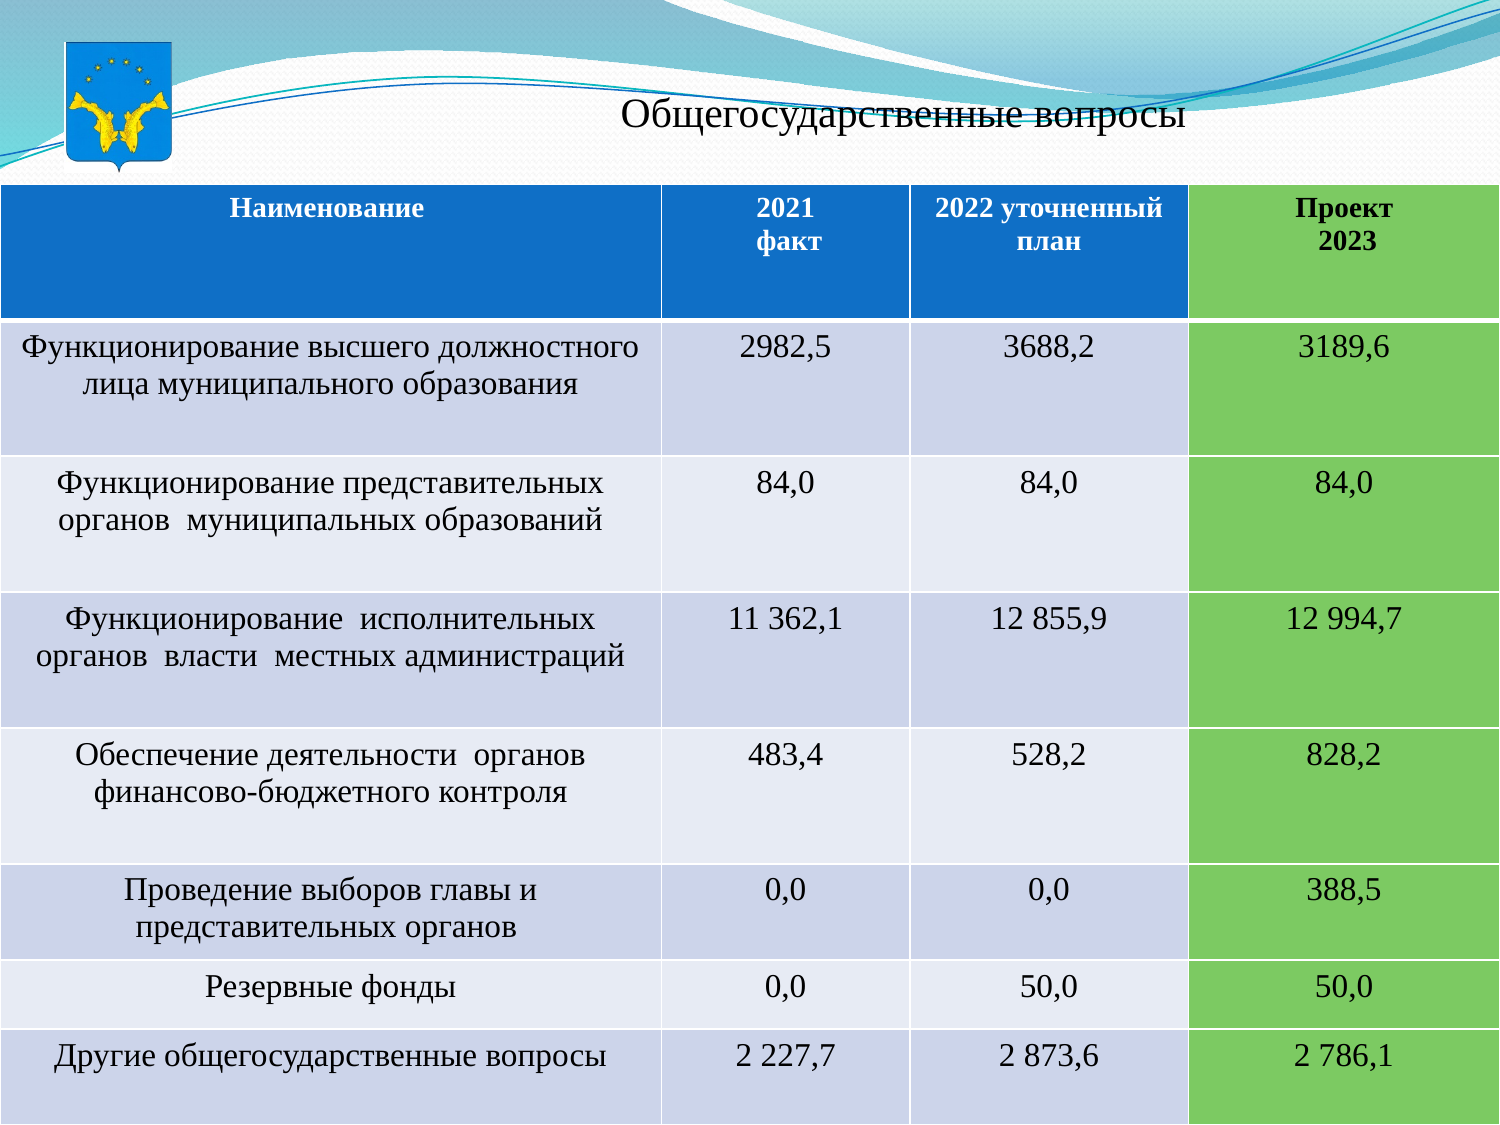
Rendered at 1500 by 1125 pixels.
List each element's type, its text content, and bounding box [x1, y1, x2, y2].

table_cell 2 227,7 [662, 1030, 909, 1124]
text_box Общегосударственные вопросы [395, 78, 1412, 143]
table_cell Функционирование представительных органов муниципальных образований [1, 457, 661, 591]
table_cell Проведение выборов главы и представительных органов [1, 865, 661, 959]
table_cell Обеспечение деятельности органов финансово-бюджетного контроля [1, 729, 661, 863]
table_cell 388,5 [1189, 865, 1499, 959]
table_cell 50,0 [911, 961, 1188, 1028]
table_cell 528,2 [911, 729, 1188, 863]
table_header 2021 факт [662, 185, 909, 318]
table_cell 2982,5 [662, 323, 909, 455]
table_cell 0,0 [911, 865, 1188, 959]
table_header Наименование [1, 185, 661, 318]
table_header 2022 уточненный план [911, 185, 1188, 318]
table_cell Функционирование исполнительных органов власти местных администраций [1, 593, 661, 727]
table_cell 12 855,9 [911, 593, 1188, 727]
table_cell 828,2 [1189, 729, 1499, 863]
table_cell 2 873,6 [911, 1030, 1188, 1124]
table_cell 84,0 [911, 457, 1188, 591]
table_cell 12 994,7 [1189, 593, 1499, 727]
table_cell 3688,2 [911, 323, 1188, 455]
table_cell 84,0 [1189, 457, 1499, 591]
table_cell 50,0 [1189, 961, 1499, 1028]
picture [64, 42, 172, 173]
table_cell 3189,6 [1189, 323, 1499, 455]
table_cell Другие общегосударственные вопросы [1, 1030, 661, 1124]
table_cell 84,0 [662, 457, 909, 591]
table_cell 2 786,1 [1189, 1030, 1499, 1124]
table_header Проект 2023 [1189, 185, 1499, 318]
table_cell 0,0 [662, 865, 909, 959]
table_cell 483,4 [662, 729, 909, 863]
table_cell Резервные фонды [1, 961, 661, 1028]
table_cell 0,0 [662, 961, 909, 1028]
table_cell Функционирование высшего должностного лица муниципального образования [1, 323, 661, 455]
table_cell 11 362,1 [662, 593, 909, 727]
